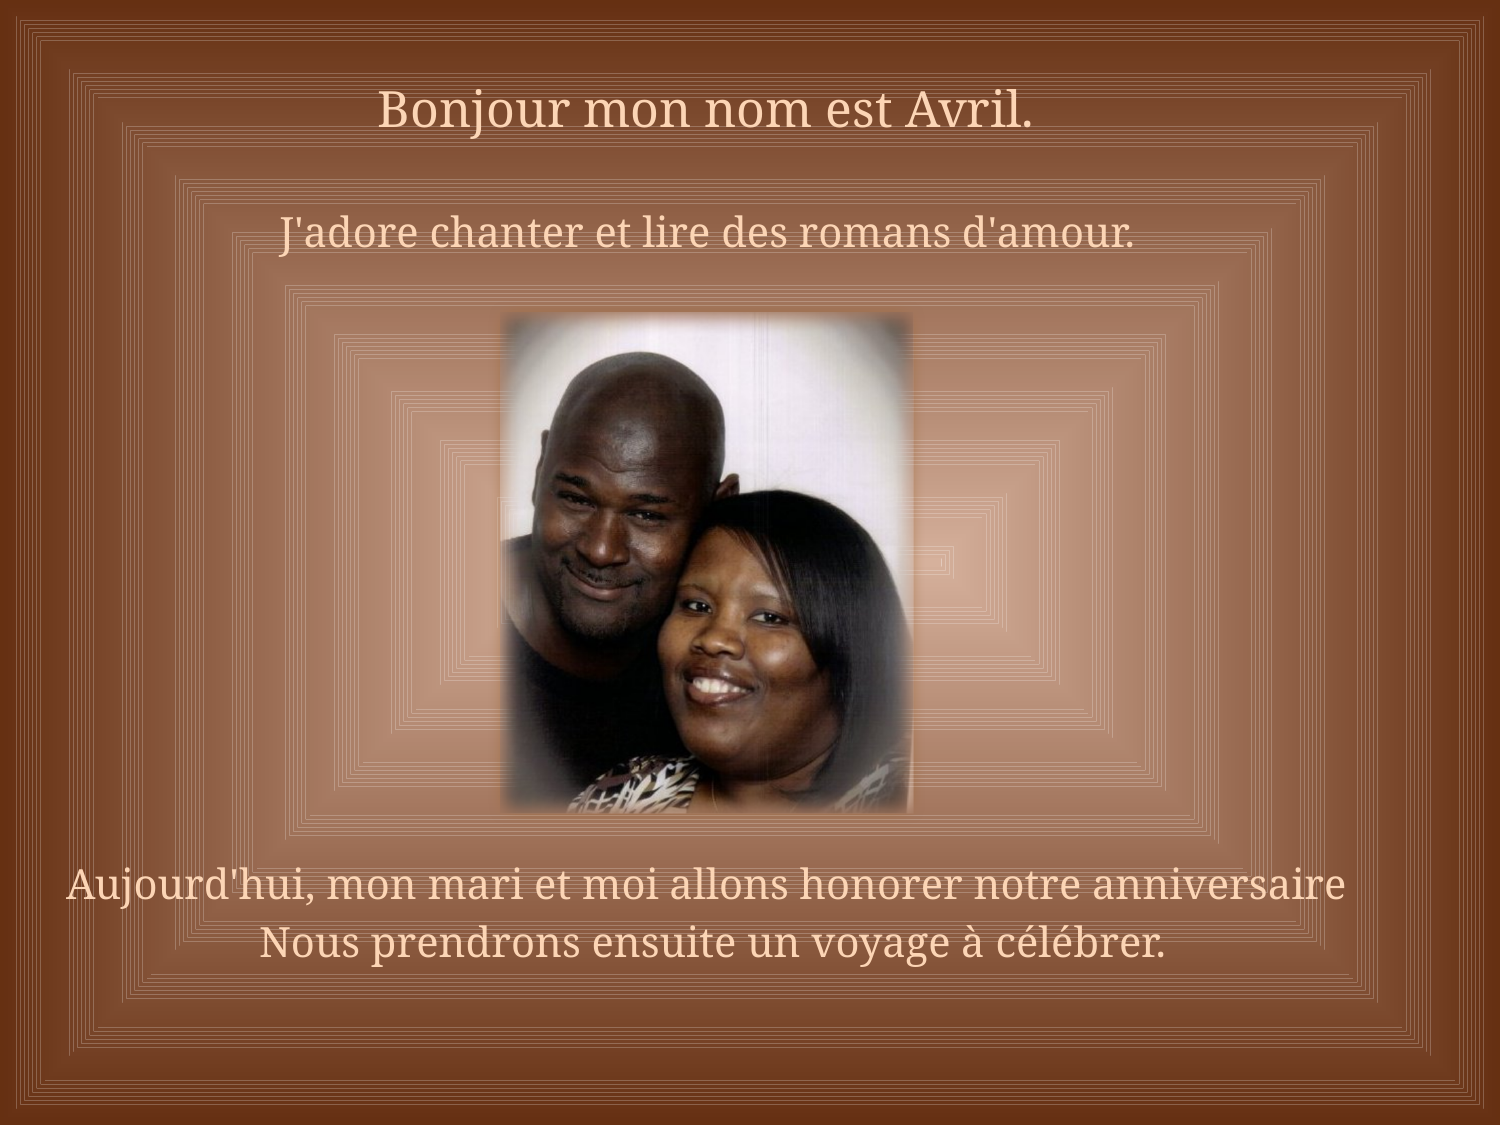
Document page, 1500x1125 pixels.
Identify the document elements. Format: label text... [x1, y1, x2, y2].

title Bonjour mon nom est Avril. J'adore chanter et lire des romans d'amour. Aujourd'hui, mon mari et moi allons honorer notre anniversaire Nous prendrons ensuite un voyage à célébrer. [50, 24, 1363, 550]
picture [499, 312, 913, 813]
